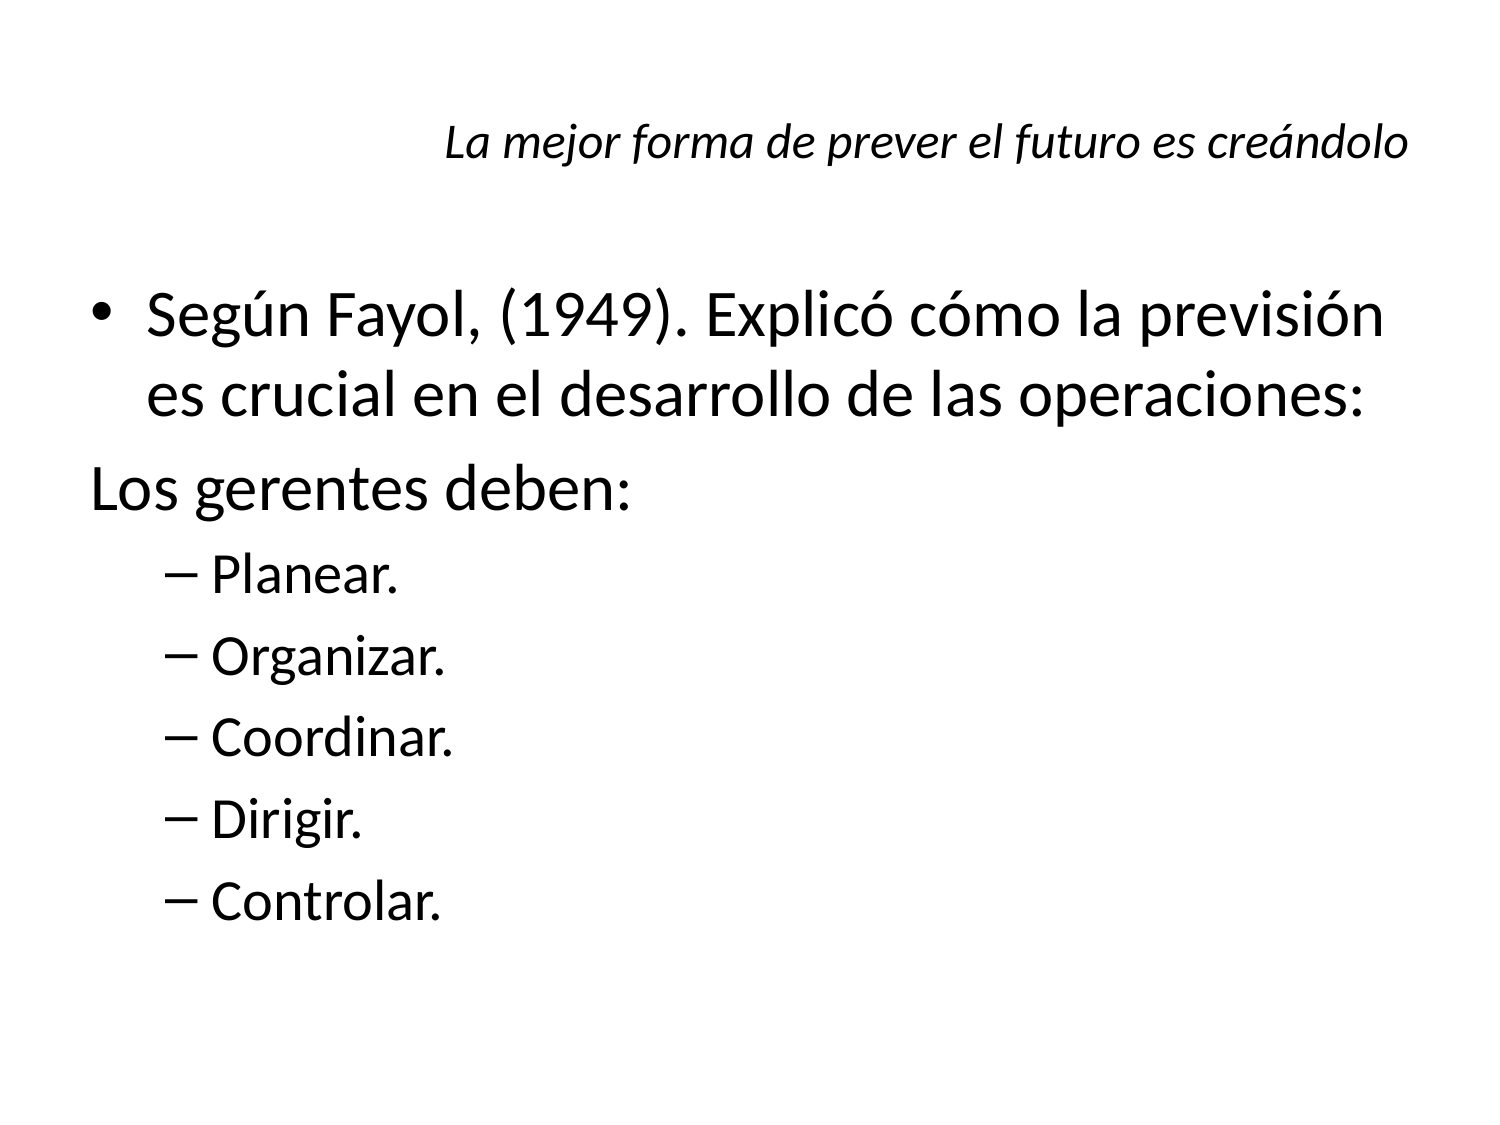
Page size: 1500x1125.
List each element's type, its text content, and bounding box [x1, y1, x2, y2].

list Según Fayol, (1949). Explicó cómo la previsión es crucial en el desarrollo de las operaciones: Los gerentes deben: Planear. Organizar. Coordinar. Dirigir. Controlar. [75, 262, 1425, 1005]
title La mejor forma de prever el futuro es creándolo [75, 45, 1425, 233]
